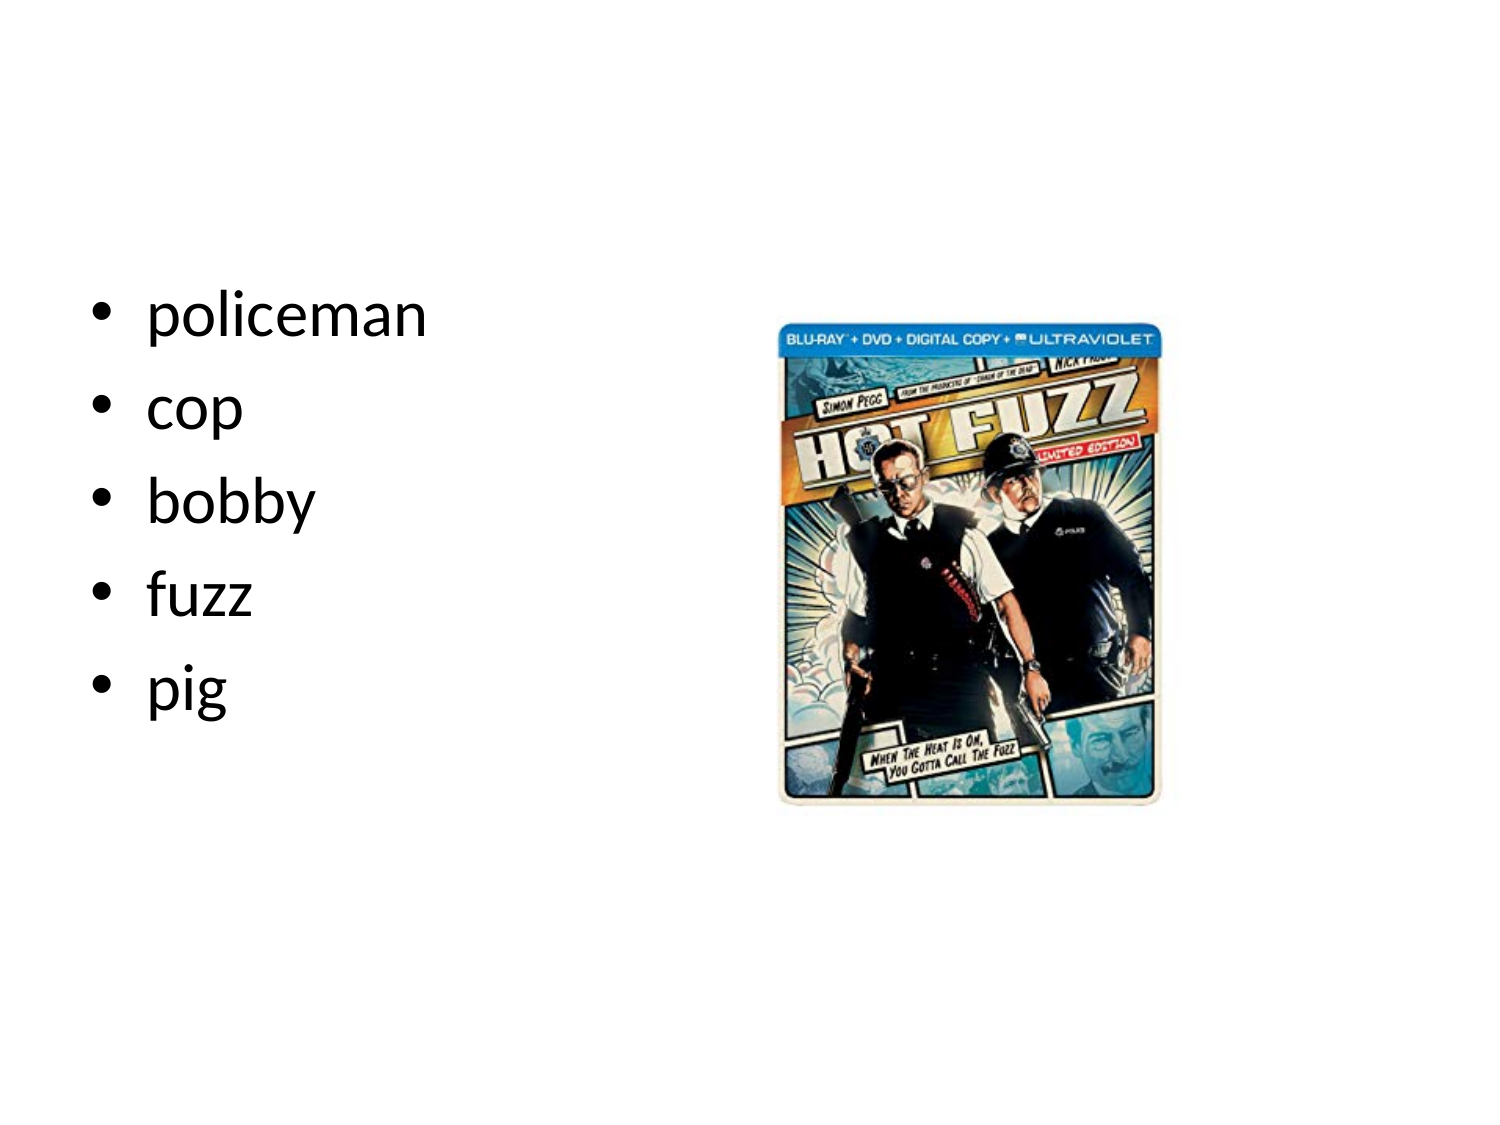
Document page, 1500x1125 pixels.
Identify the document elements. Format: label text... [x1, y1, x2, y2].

picture [702, 290, 1238, 862]
list policeman cop bobby fuzz pig [75, 262, 1425, 1005]
